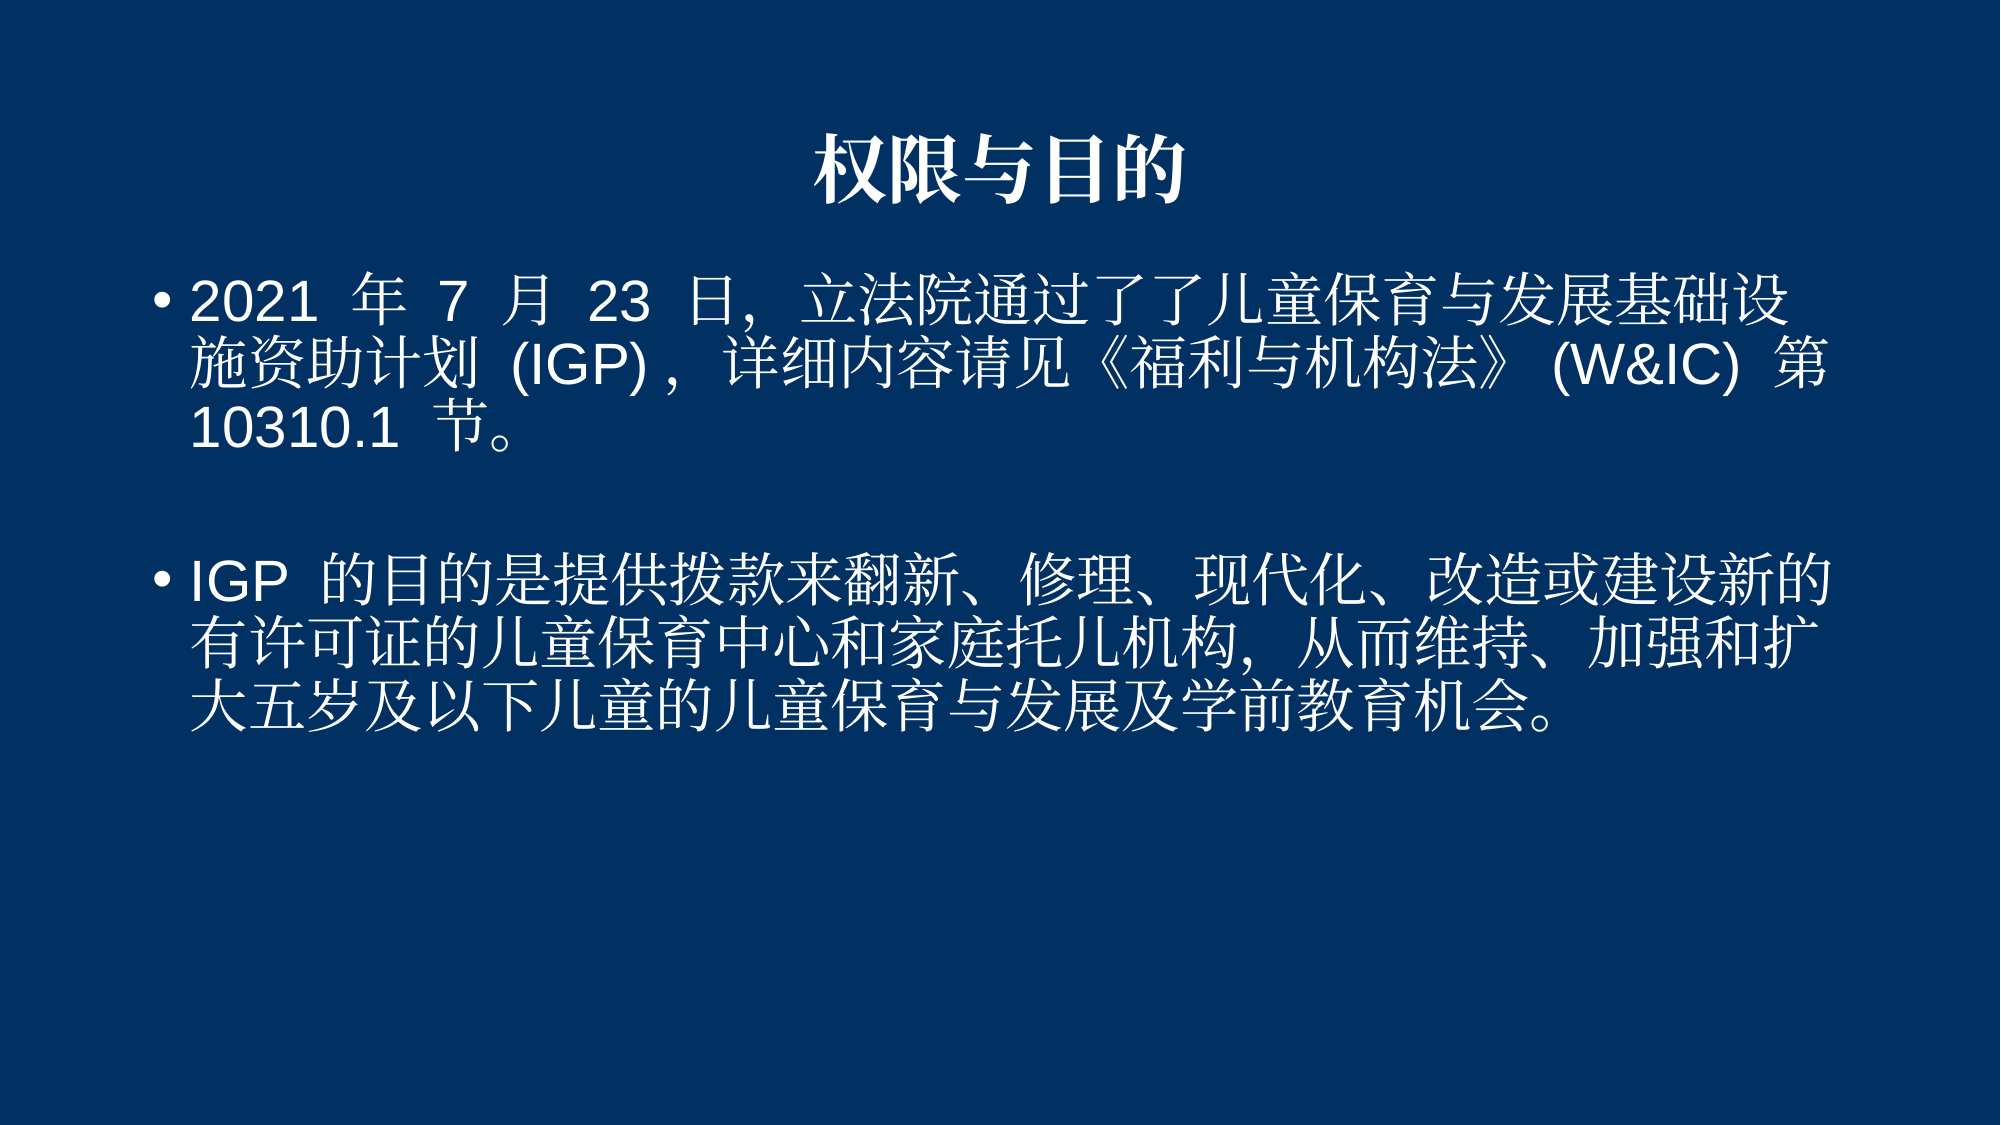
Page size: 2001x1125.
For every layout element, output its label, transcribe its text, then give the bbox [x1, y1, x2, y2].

title 权限与目的 [137, 64, 1863, 263]
list 2021 年 7 月 23 日，立法院通过了了儿童保育与发展基础设施资助计划 (IGP)，详细内容请见《福利与机构法》(W&IC) 第 10310.1 节。 IGP 的目的是提供拨款来翻新、修理、现代化、改造或建设新的有许可证的儿童保育中心和家庭托儿机构，从而维持、加强和扩大五岁及以下儿童的儿童保育与发展及学前教育机会。 [137, 263, 1863, 895]
